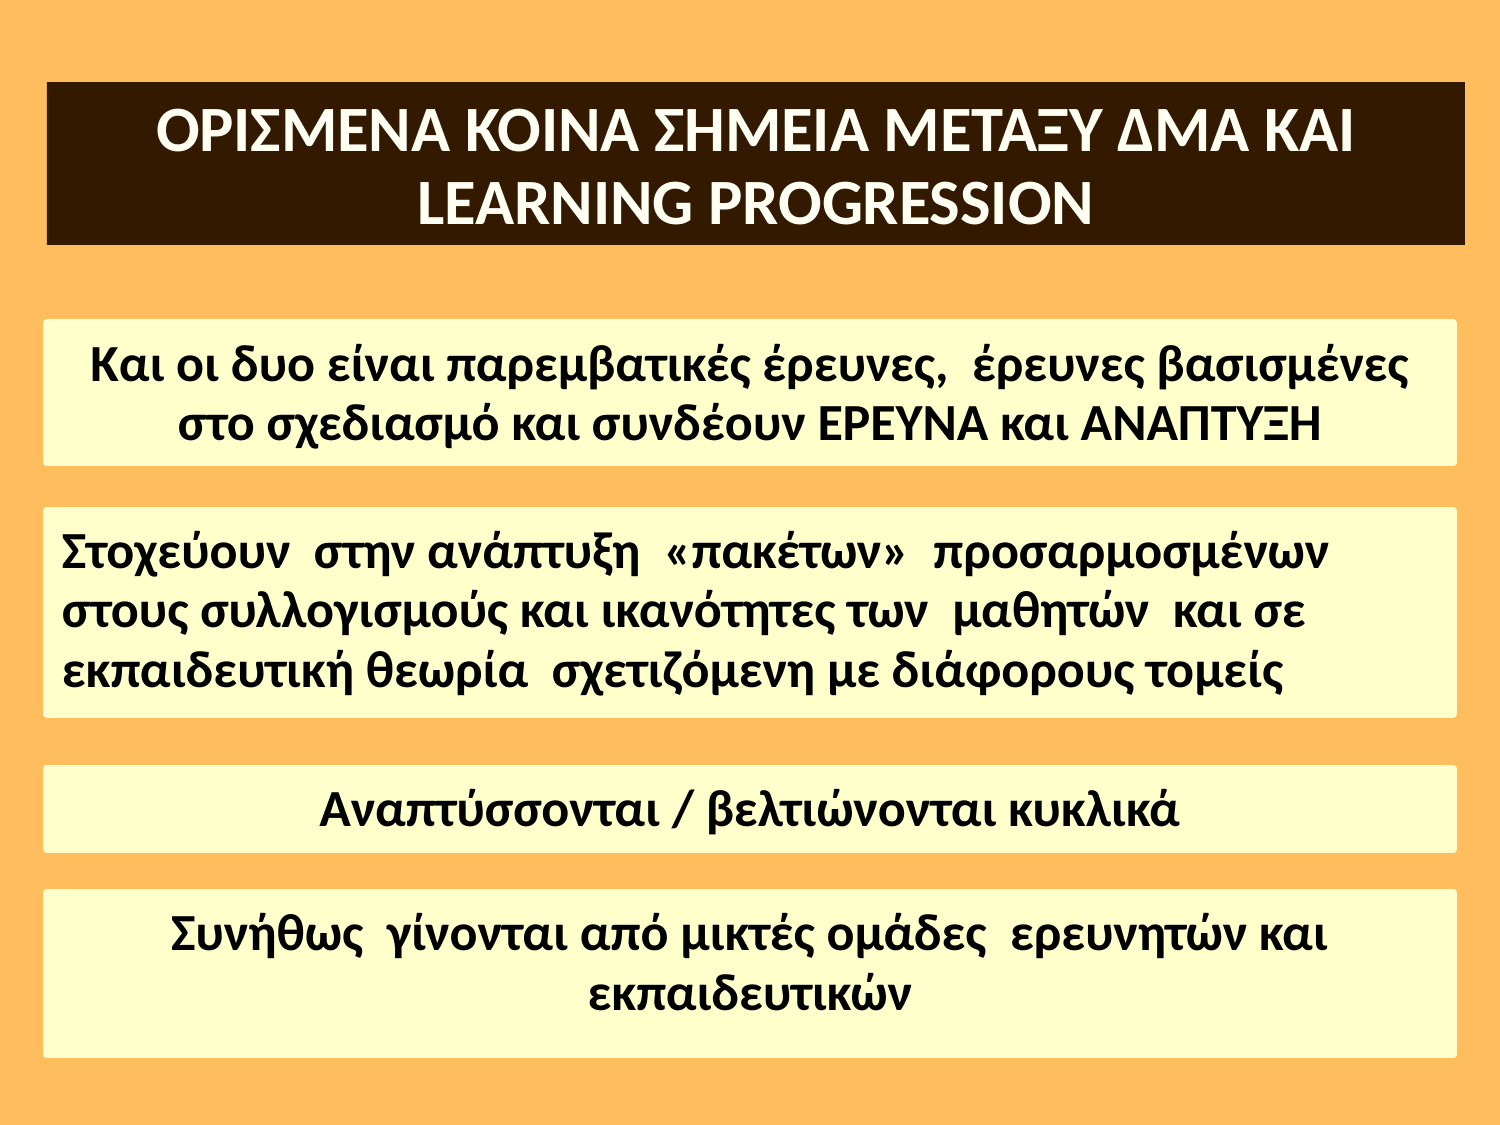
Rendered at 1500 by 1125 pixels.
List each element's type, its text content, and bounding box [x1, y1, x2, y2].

text_box ΟΡΙΣΜΕΝΑ ΚΟΙΝΑ ΣΗΜΕΙΑ ΜΕΤΑΞΥ ΔΜΑ ΚΑΙ LEARNING PROGRESSION [46, 82, 1465, 245]
text_box Αναπτύσσονται / βελτιώνονται κυκλικά [46, 768, 1454, 850]
text_box Στοχεύουν στην ανάπτυξη «πακέτων» προσαρμοσμένων στους συλλογισμούς και ικανότητες των μαθητών και σε εκπαιδευτική θεωρία σχετιζόμενη με διάφορους τομείς [46, 510, 1454, 715]
text_box Συνήθως γίνονται από μικτές ομάδες ερευνητών και εκπαιδευτικών [46, 892, 1454, 1055]
table_cell ΔΕΝ ΑΝΑΦΕ-ΡΕΤΑΙ [44, 320, 1456, 465]
text_box Και οι δυο είναι παρεμβατικές έρευνες, έρευνες βασισμένες στο σχεδιασμό και συνδέουν ΕΡΕΥΝΑ και ΑΝΑΠΤΥΞΗ [46, 323, 1454, 463]
